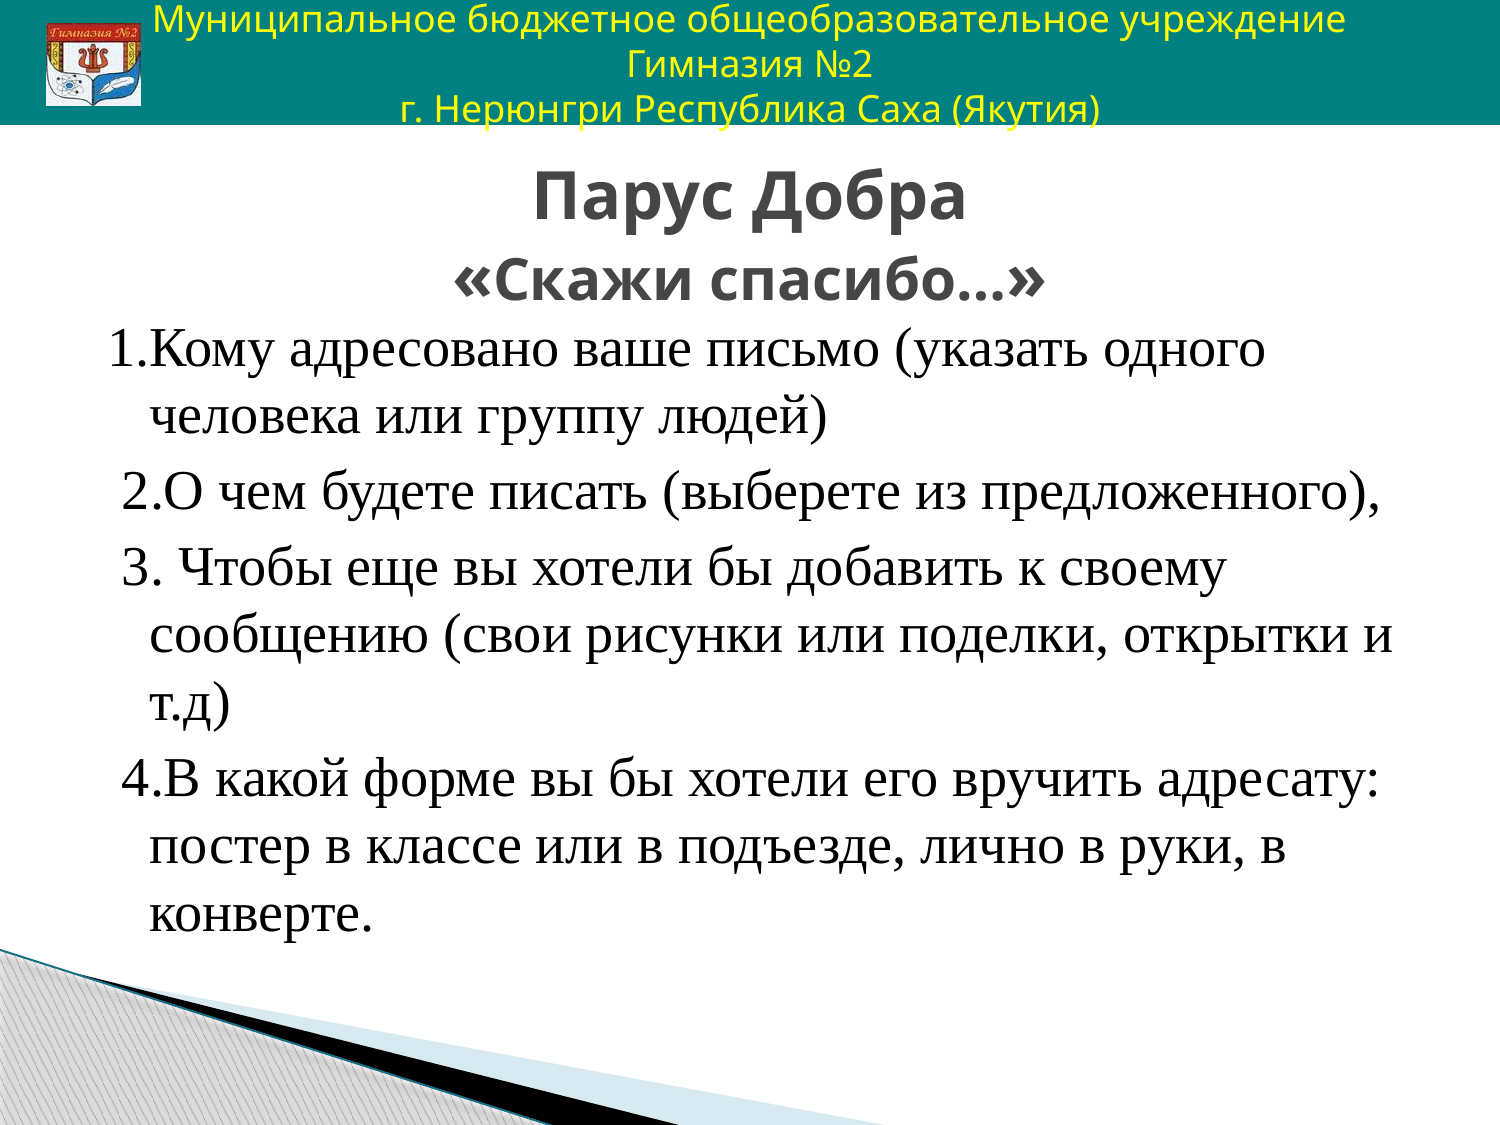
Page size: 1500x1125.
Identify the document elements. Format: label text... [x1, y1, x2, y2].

title Парус Добра «Скажи спасибо…» [75, 140, 1425, 302]
list 1.Кому адресовано ваше письмо (указать одного человека или группу людей) 2.О чем будете писать (выберете из предложенного), 3. Чтобы еще вы хотели бы добавить к своему сообщению (свои рисунки или поделки, открытки и т.д) 4.В какой форме вы бы хотели его вручить адресату: постер в классе или в подъезде, лично в руки, в конверте. [75, 302, 1425, 986]
picture [46, 23, 141, 106]
text_box Муниципальное бюджетное общеобразовательное учреждение Гимназия №2 г. Нерюнгри Республика Саха (Якутия) [0, 0, 1500, 125]
